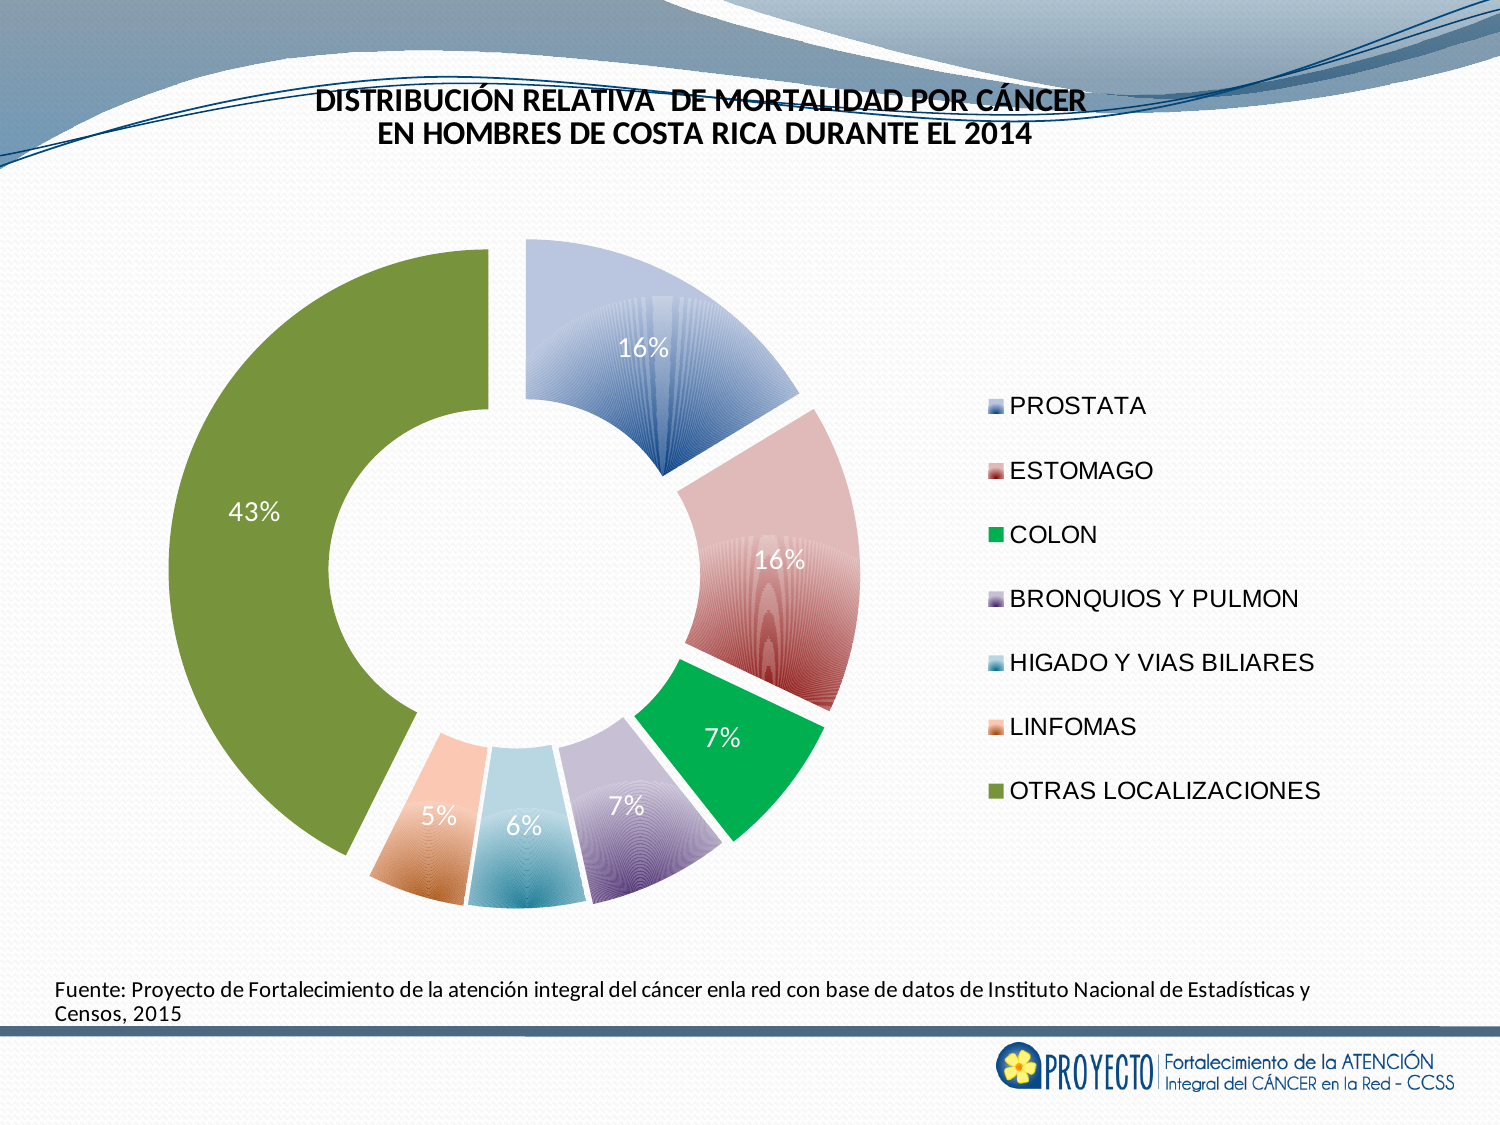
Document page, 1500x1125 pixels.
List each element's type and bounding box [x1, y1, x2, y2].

picture [996, 1072, 1454, 1092]
chart [0, 61, 1500, 1063]
